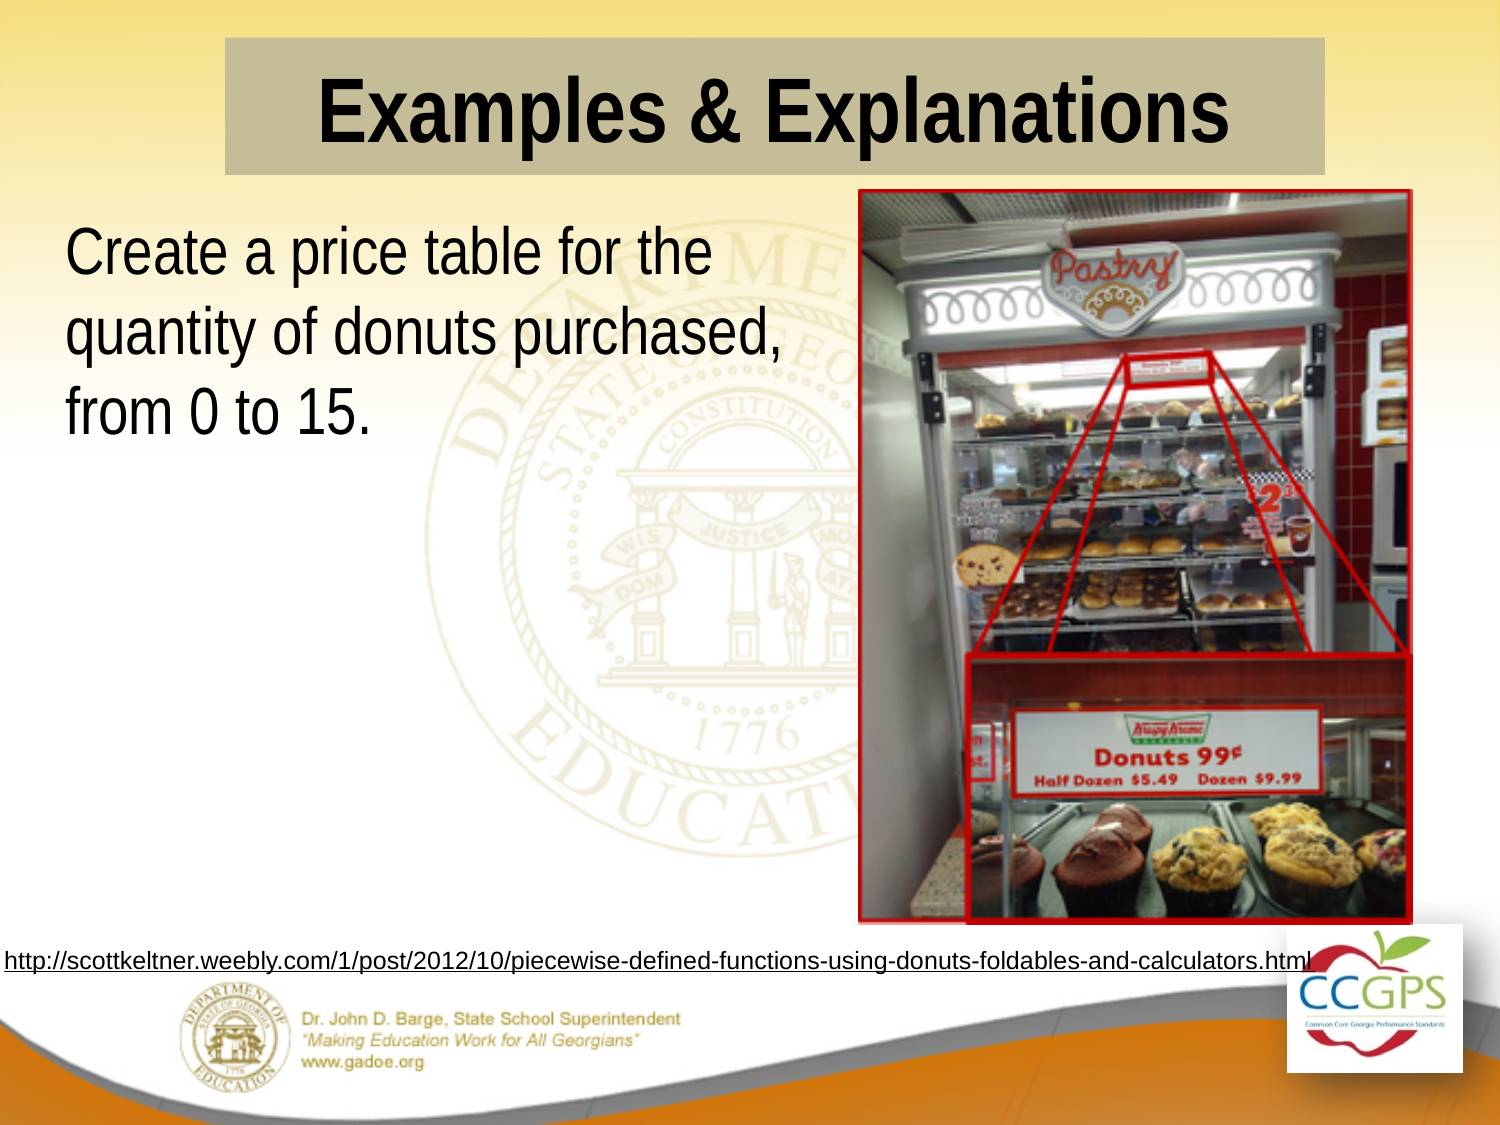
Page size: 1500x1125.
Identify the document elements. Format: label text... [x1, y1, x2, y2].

picture [0, 0, 1500, 1125]
title Examples & Explanations [224, 37, 1326, 176]
text_box http://scottkeltner.weebly.com/1/post/2012/10/piecewise-defined-functions-using-donuts-foldables-and-calculators.html [0, 937, 1282, 982]
subtitle Create a price table for the quantity of donuts purchased, from 0 to 15. [49, 199, 853, 926]
